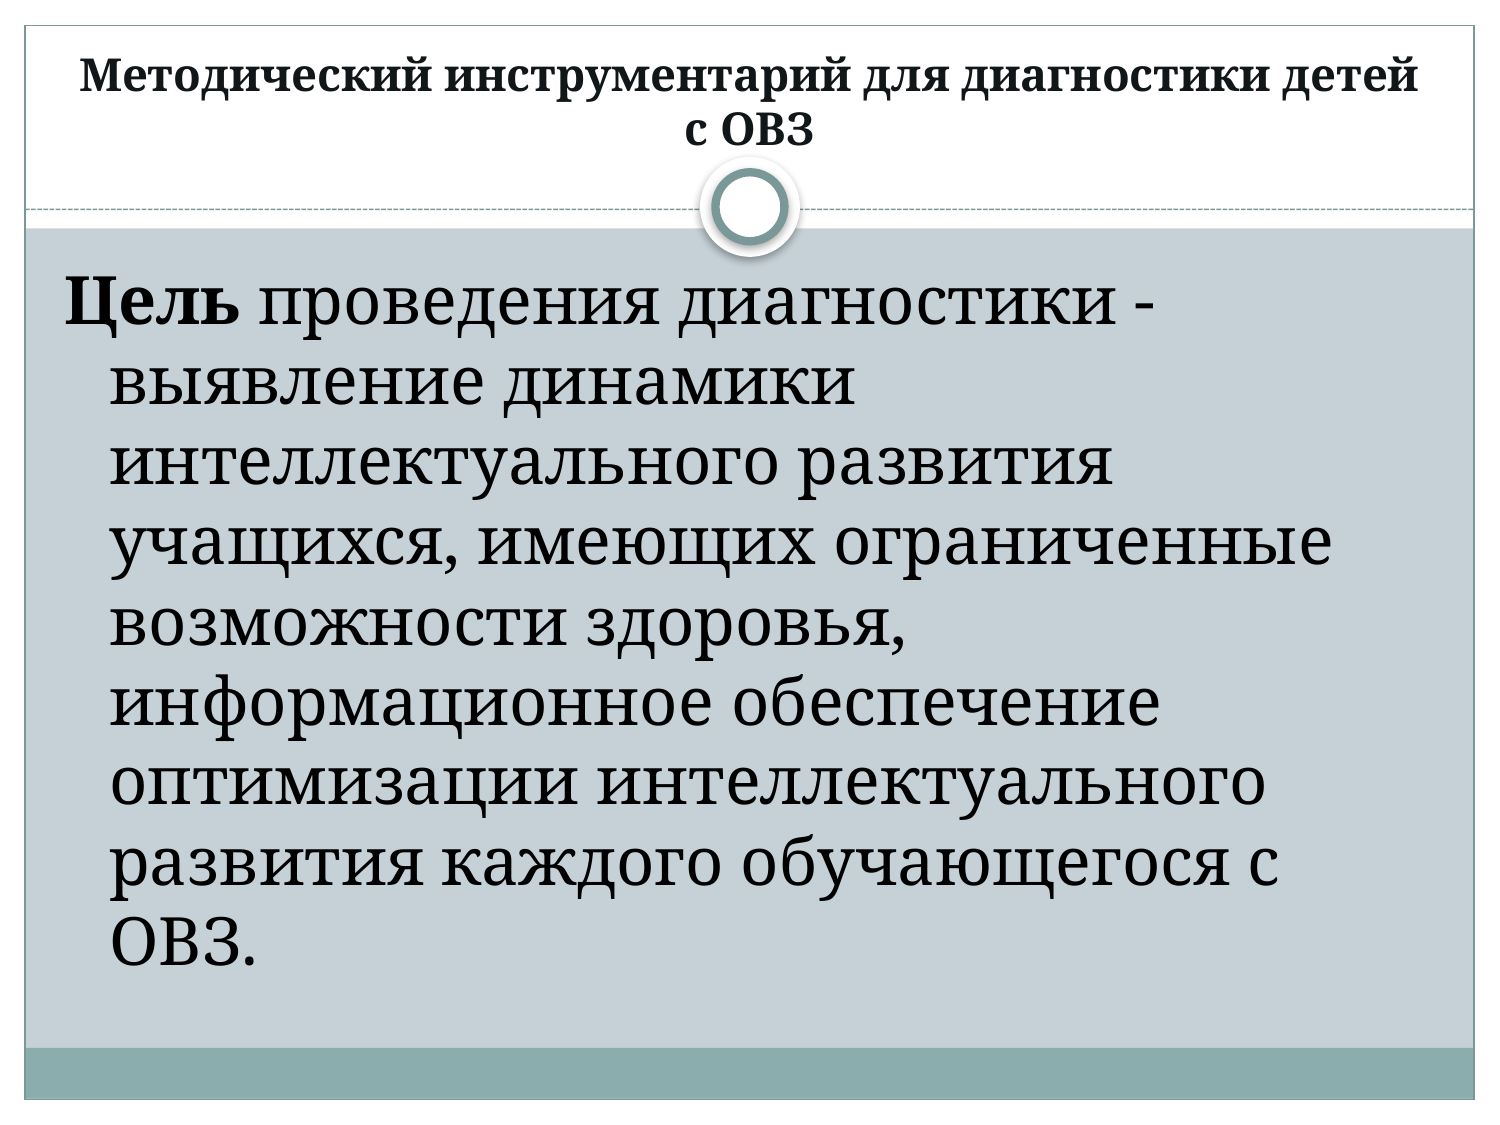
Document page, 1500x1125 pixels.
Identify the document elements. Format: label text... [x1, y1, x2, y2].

list Цель проведения диагностики - выявление динамики интеллектуального развития учащихся, имеющих ограниченные возможности здоровья, информационное обеспечение оптимизации интеллектуального развития каждого обучающегося с ОВЗ. [49, 250, 1445, 1001]
title Методический инструментарий для диагностики детей с ОВЗ [49, 37, 1450, 162]
